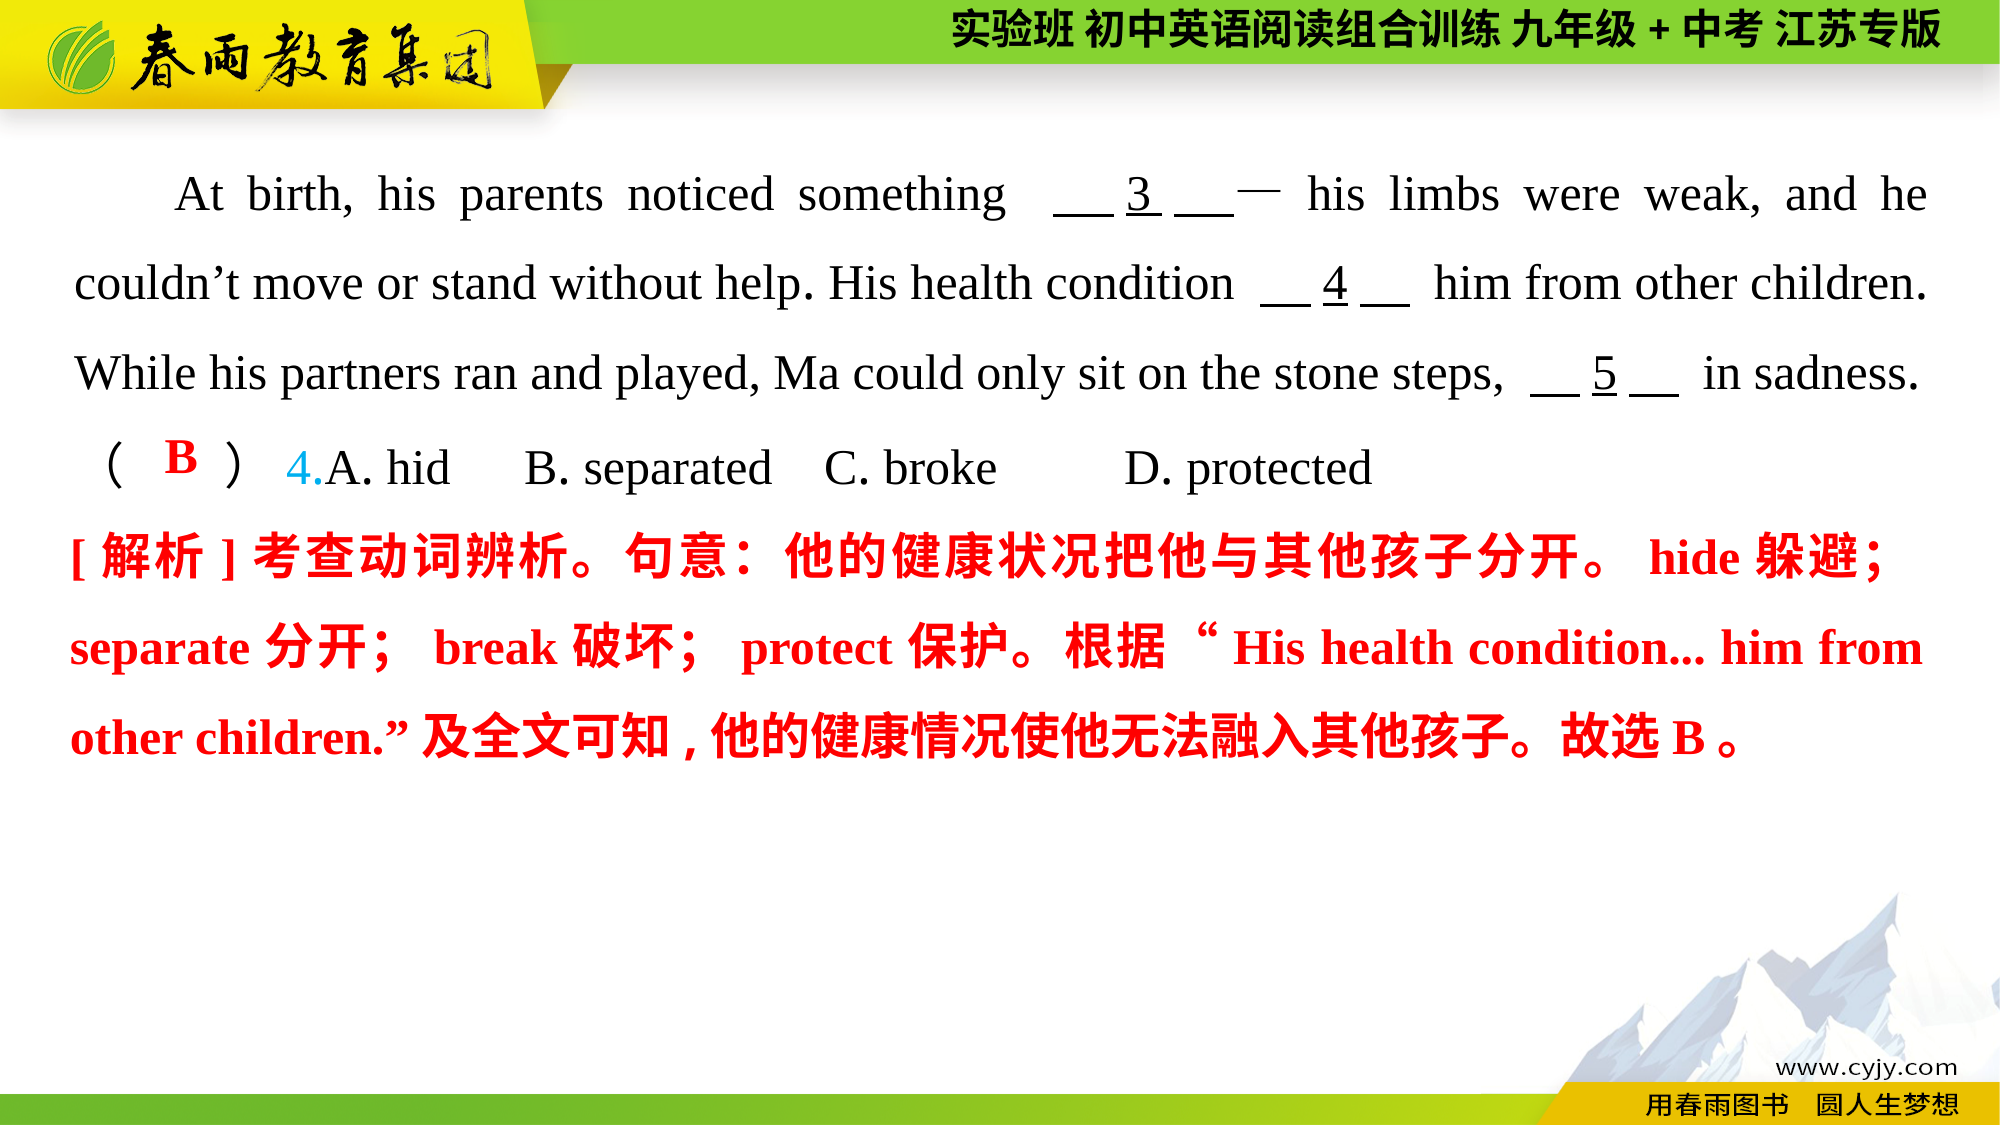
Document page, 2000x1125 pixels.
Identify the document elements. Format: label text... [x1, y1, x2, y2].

list At birth, his parents noticed something 3 —his limbs were weak, and he couldn’t move or stand without help. His health condition 4 him from other children. While his partners ran and played, Ma could only sit on the stone steps, 5 in sadness. [59, 122, 1944, 397]
text_box B [149, 415, 213, 486]
text_box （ ）4.A. hid B. separated C. broke D. protected [59, 397, 1944, 502]
picture [0, 0, 2000, 1125]
text_box [解析]考查动词辨析。句意：他的健康状况把他与其他孩子分开。hide躲避；separate分开；break破坏；protect保护。根据“His health condition... him from other children.”及全文可知,他的健康情况使他无法融入其他孩子。故选B。 [54, 486, 1939, 772]
